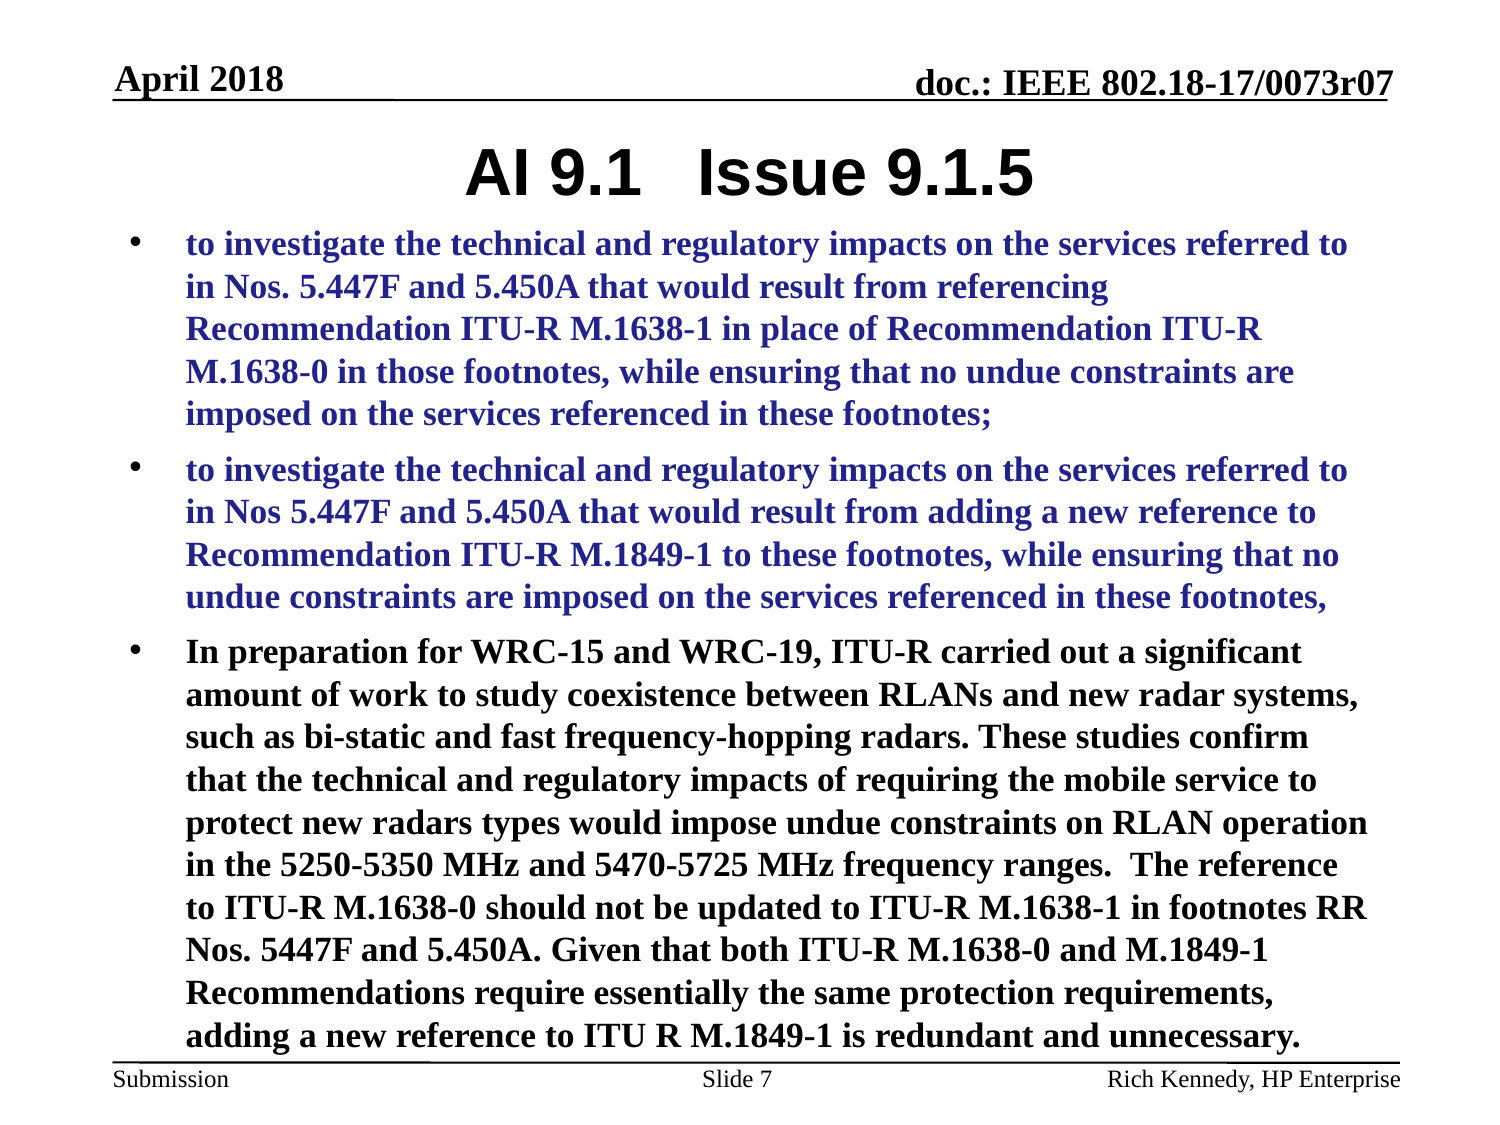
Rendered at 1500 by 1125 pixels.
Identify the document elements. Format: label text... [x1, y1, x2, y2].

title AI 9.1 Issue 9.1.5 [112, 99, 1388, 238]
slide_number Slide 7 [674, 1061, 800, 1123]
list to investigate the technical and regulatory impacts on the services referred to in Nos. 5.447F and 5.450A that would result from referencing Recommendation ITU-R M.1638-1 in place of Recommendation ITU-R M.1638-0 in those footnotes, while ensuring that no undue constraints are imposed on the services referenced in these footnotes; to investigate the technical and regulatory impacts on the services referred to in Nos 5.447F and 5.450A that would result from adding a new reference to Recommendation ITU-R M.1849-1 to these footnotes, while ensuring that no undue constraints are imposed on the services referenced in these footnotes, In preparation for WRC-15 and WRC-19, ITU-R carried out a significant amount of work to study coexistence between RLANs and new radar systems, such as bi-static and fast frequency-hopping radars. These studies confirm that the technical and regulatory impacts of requiring the mobile service to protect new radars types would impose undue constraints on RLAN operation in the 5250-5350 MHz and 5470-5725 MHz frequency ranges. The reference to ITU-R M.1638-0 should not be updated to ITU-R M.1638-1 in footnotes RR Nos. 5447F and 5.450A. Given that both ITU-R M.1638-0 and M.1849-1 Recommendations require essentially the same protection requirements, adding a new reference to ITU R M.1849-1 is redundant and unnecessary. [114, 212, 1390, 1125]
footer Rich Kennedy, HP Enterprise [878, 1061, 1402, 1093]
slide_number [114, 54, 423, 100]
